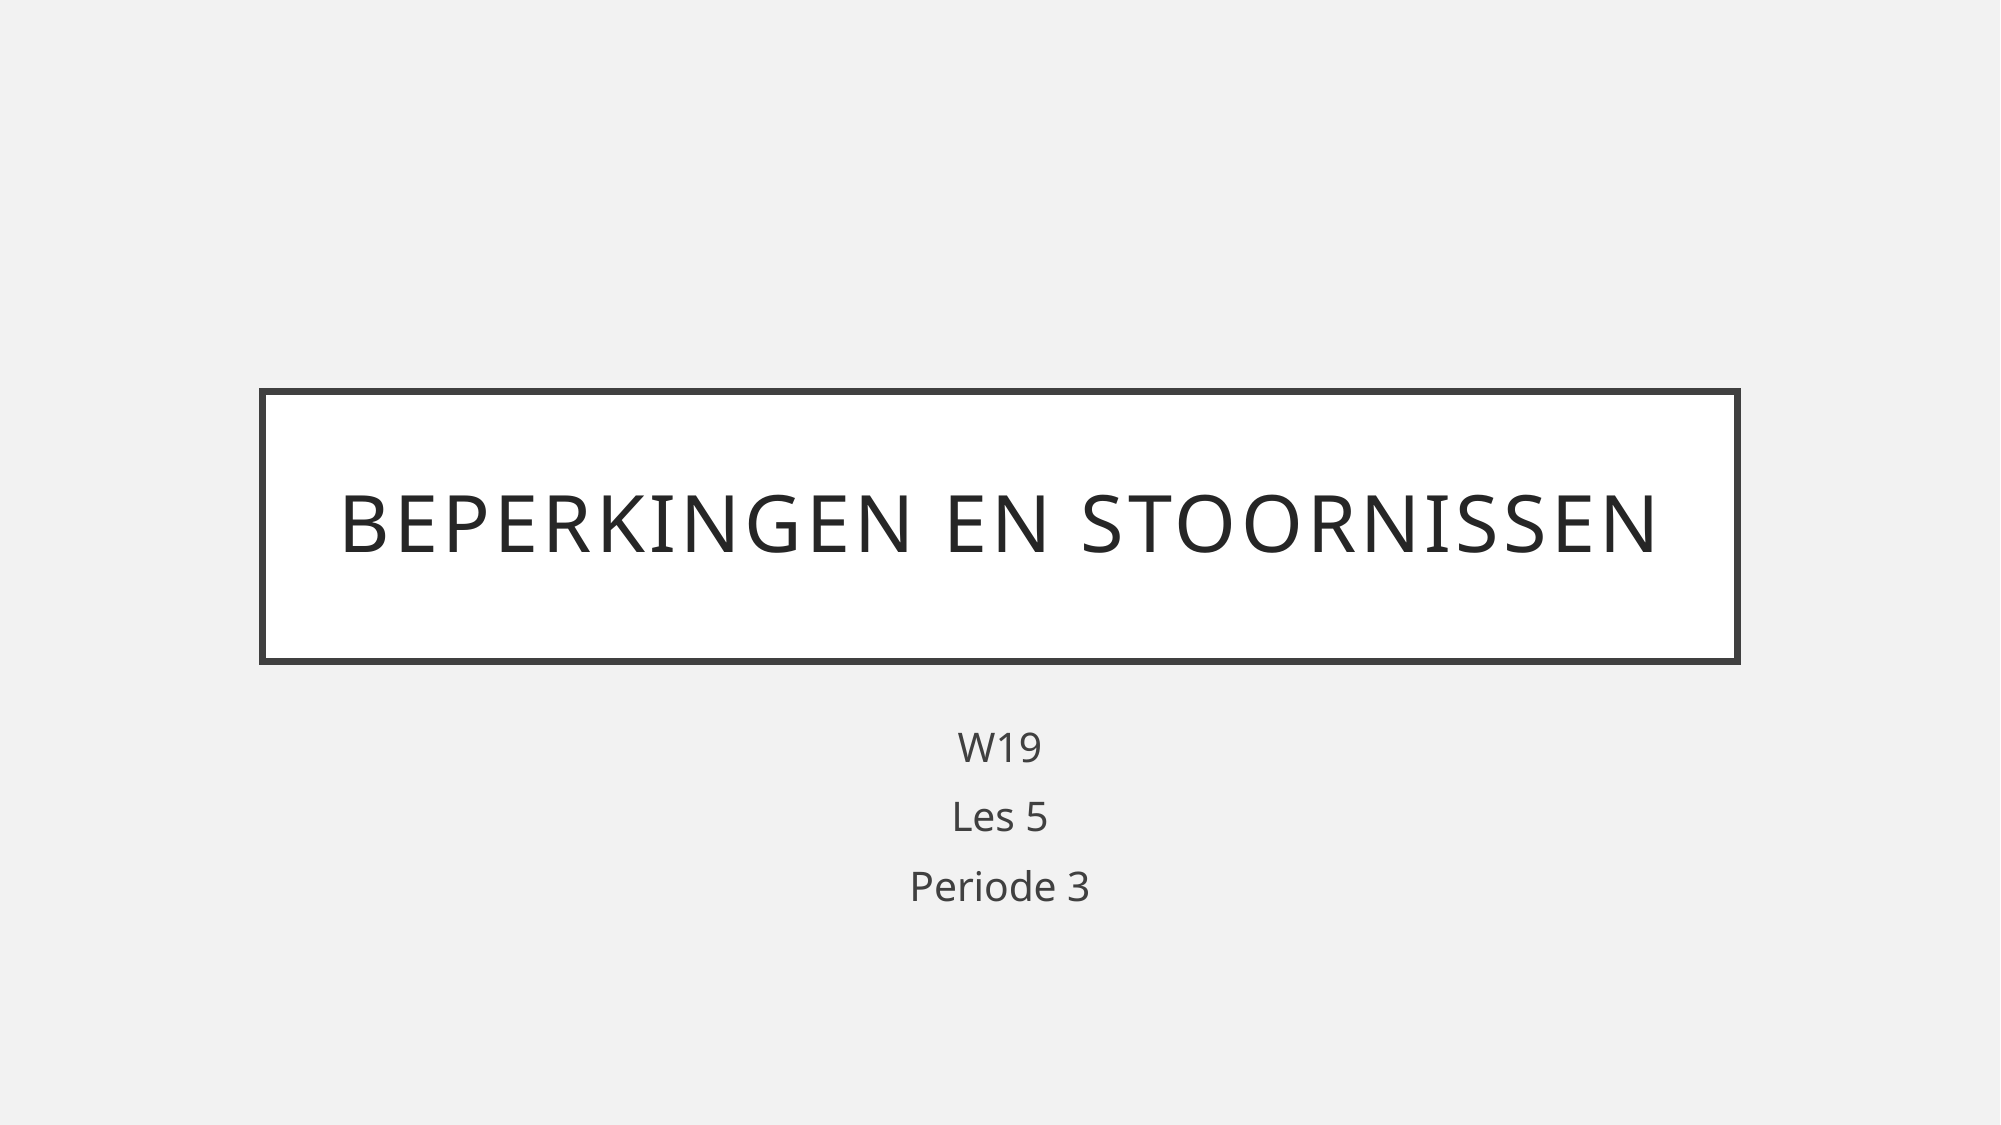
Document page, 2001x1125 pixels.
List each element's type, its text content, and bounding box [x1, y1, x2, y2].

subtitle W19 Les 5 Periode 3 [442, 713, 1558, 918]
title Beperkingen en stoornissen [259, 388, 1741, 665]
